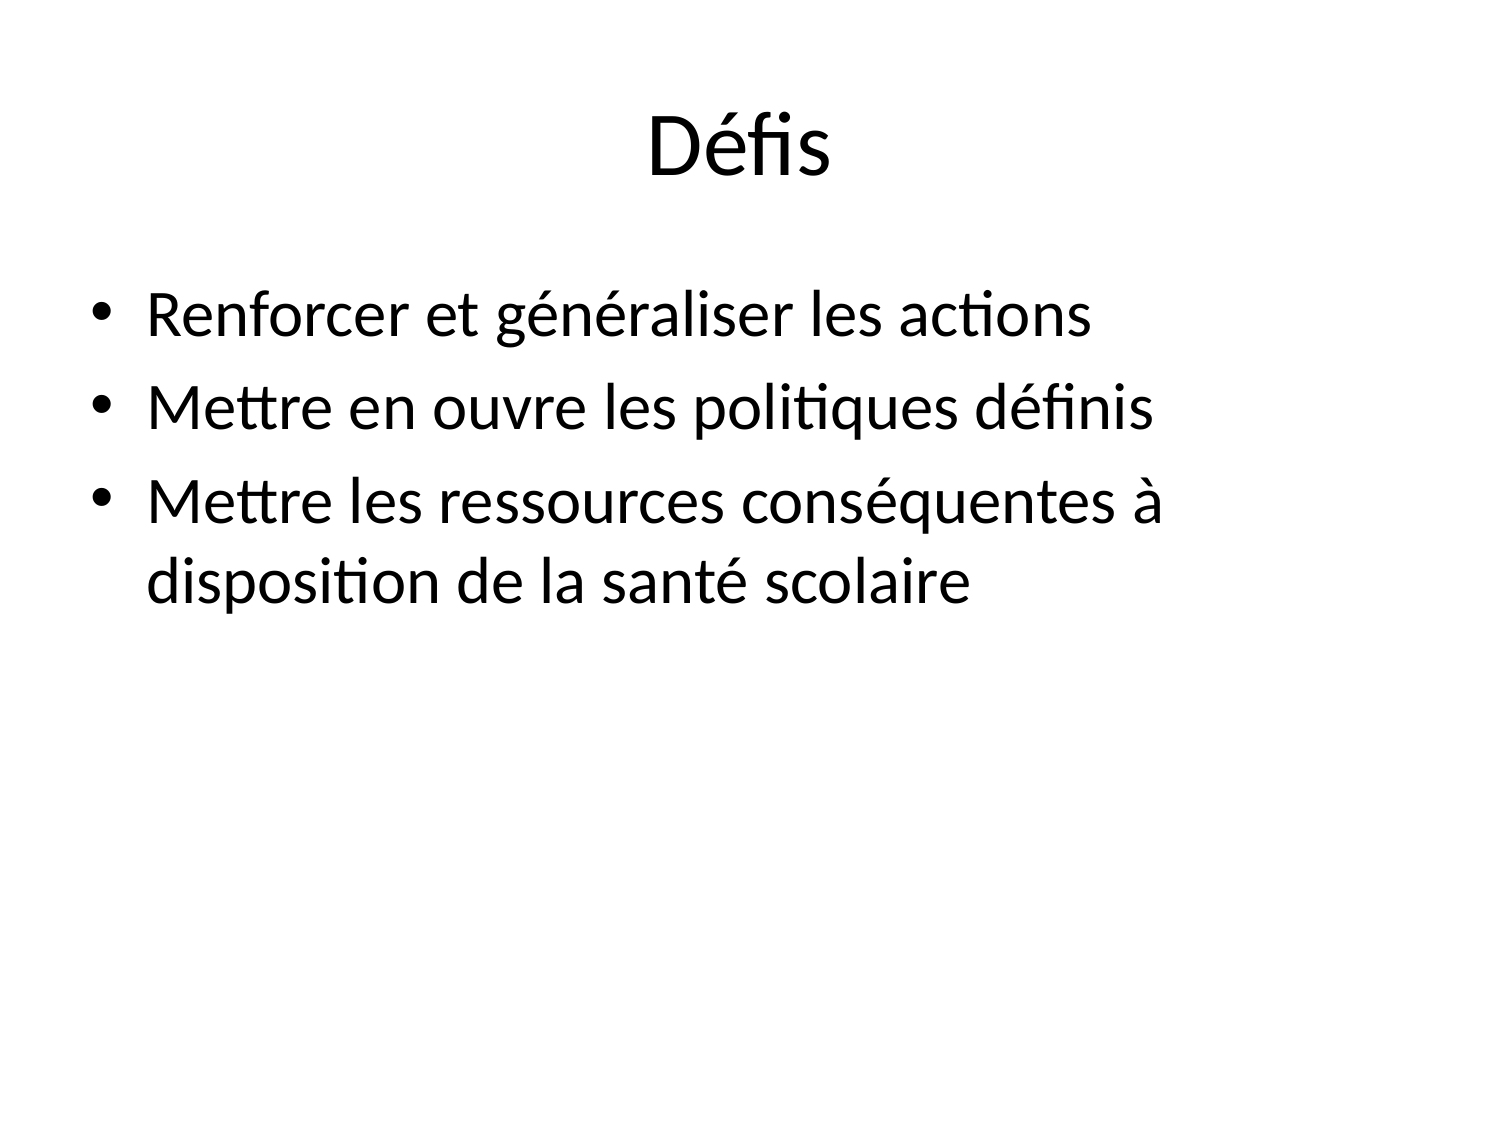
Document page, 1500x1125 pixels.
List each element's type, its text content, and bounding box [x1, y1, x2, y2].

title Défis [75, 45, 1425, 233]
list Renforcer et généraliser les actions Mettre en ouvre les politiques définis Mettre les ressources conséquentes à disposition de la santé scolaire [75, 262, 1425, 1005]
